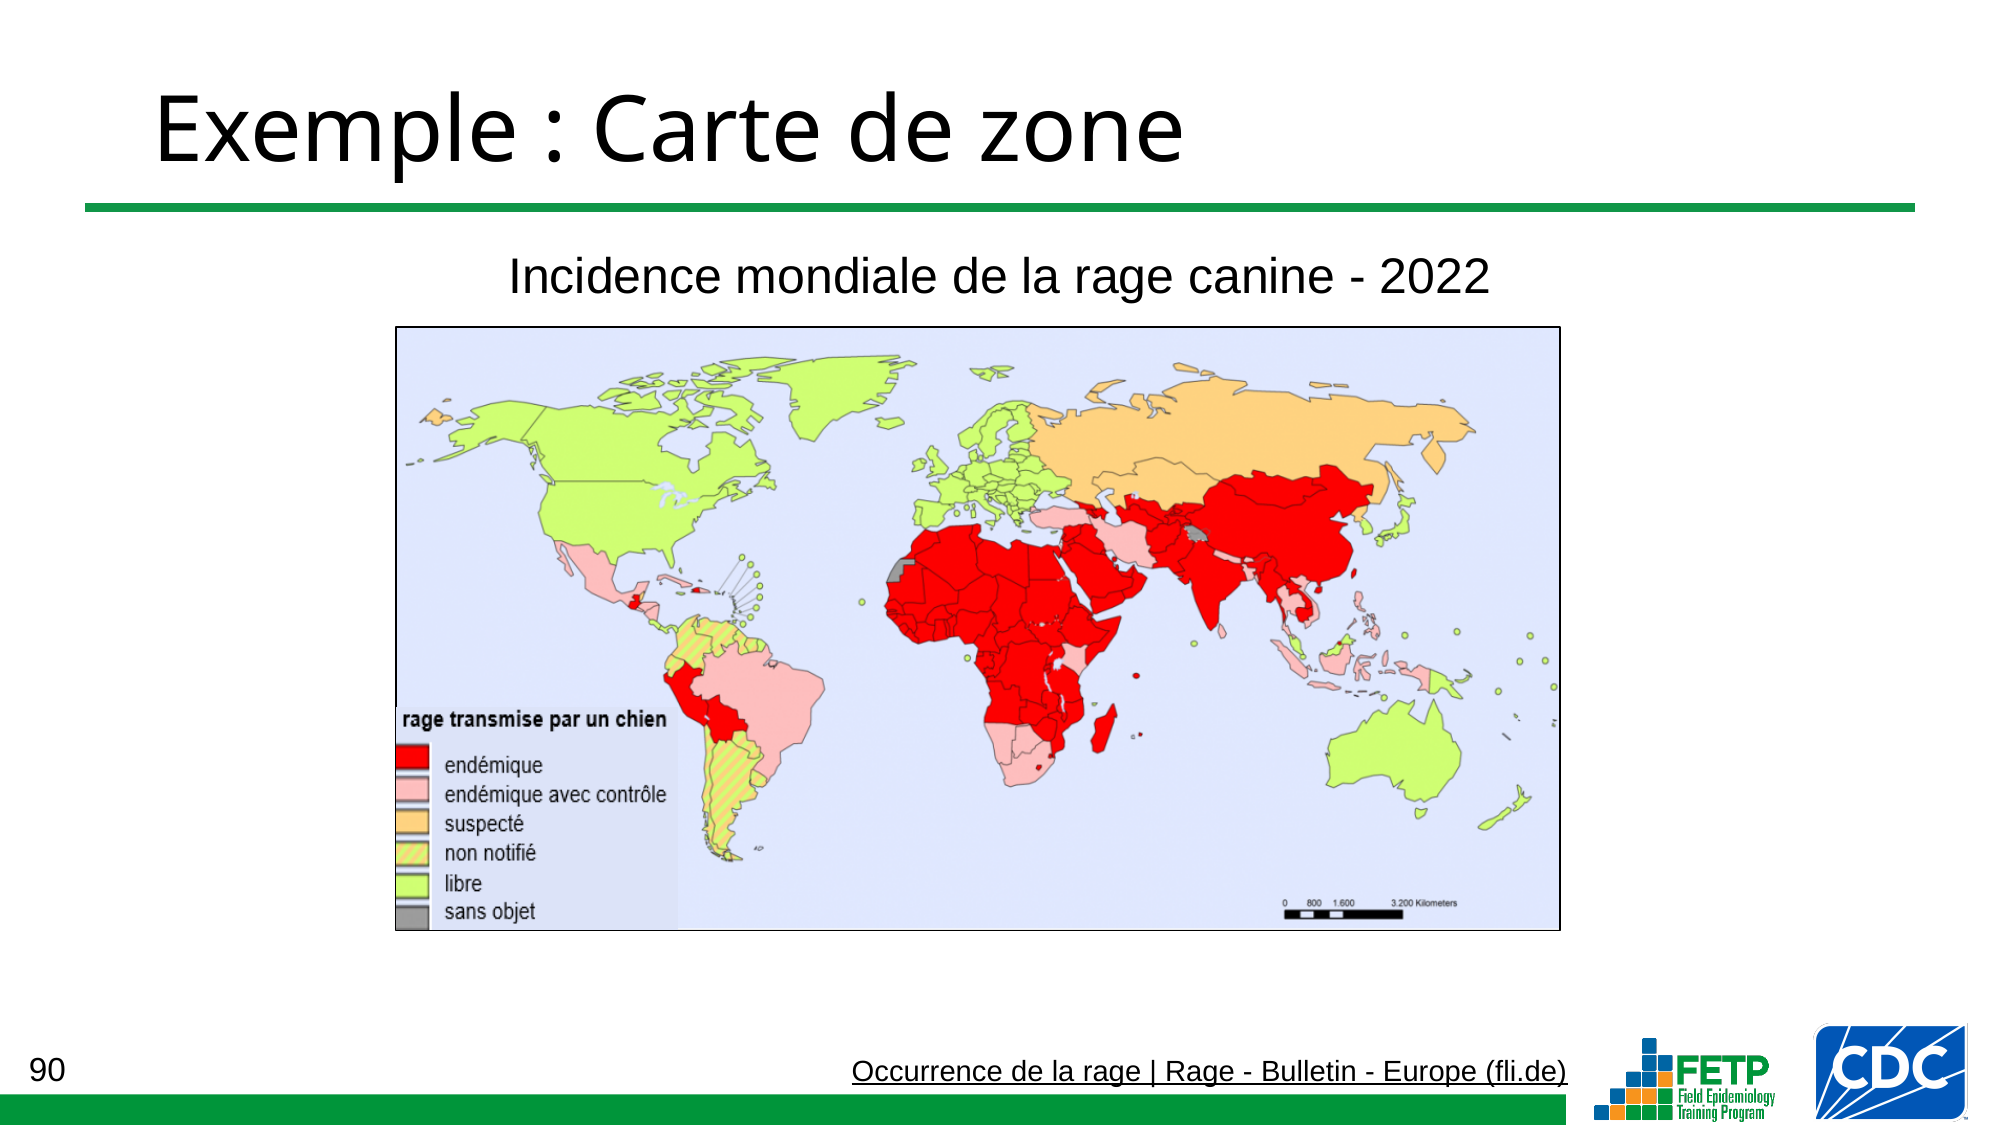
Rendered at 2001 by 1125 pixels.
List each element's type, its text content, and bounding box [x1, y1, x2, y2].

list Occurrence de la rage | Rage - Bulletin - Europe (fli.de) [836, 1048, 1585, 1089]
picture [1813, 1023, 1968, 1122]
title Exemple : Carte de zone [137, 75, 1863, 207]
picture [396, 327, 1560, 930]
picture [1594, 1038, 1775, 1122]
list Incidence mondiale de la rage canine - 2022 [137, 242, 1863, 1004]
